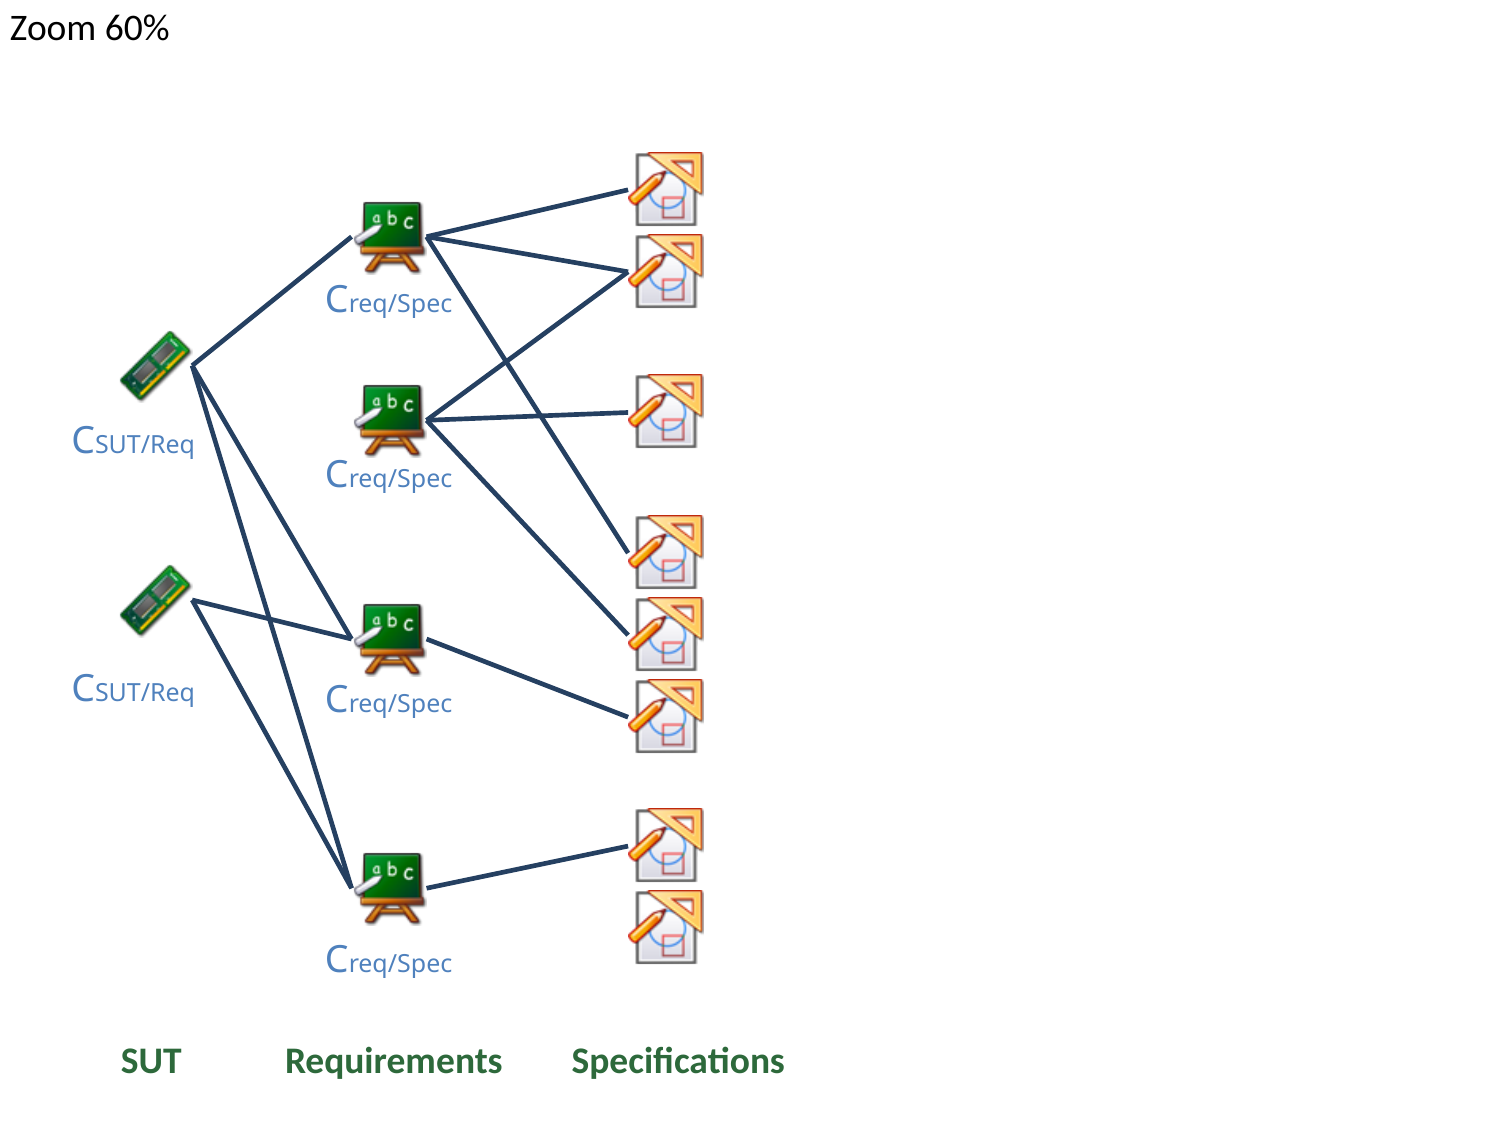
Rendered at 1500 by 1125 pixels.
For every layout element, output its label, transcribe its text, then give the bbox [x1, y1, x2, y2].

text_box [426, 638, 629, 718]
text_box Specifications [556, 1029, 801, 1089]
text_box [191, 599, 352, 889]
picture [629, 234, 704, 310]
picture [629, 374, 704, 451]
picture [627, 808, 704, 884]
text_box Creq/Spec [310, 927, 468, 987]
picture [351, 850, 427, 926]
text_box CSUT/Req [56, 656, 185, 717]
picture [629, 515, 704, 591]
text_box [426, 236, 629, 271]
picture [627, 679, 704, 755]
text_box Creq/Spec [355, 282, 420, 327]
text_box Creq/Spec [356, 686, 432, 727]
picture [627, 597, 704, 673]
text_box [191, 365, 352, 599]
picture [351, 198, 426, 275]
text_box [426, 189, 629, 236]
text_box Zoom 60% [0, 0, 185, 56]
text_box Requirements [270, 1029, 518, 1089]
picture [352, 601, 427, 677]
text_box Creq/Spec [356, 467, 420, 503]
picture [627, 890, 704, 966]
text_box SUT [106, 1029, 197, 1089]
picture [116, 327, 191, 404]
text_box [426, 845, 629, 889]
picture [352, 382, 426, 458]
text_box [191, 236, 352, 364]
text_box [426, 419, 629, 636]
text_box CSUT/Req [56, 408, 185, 469]
picture [116, 562, 193, 638]
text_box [426, 271, 629, 419]
picture [627, 152, 704, 228]
